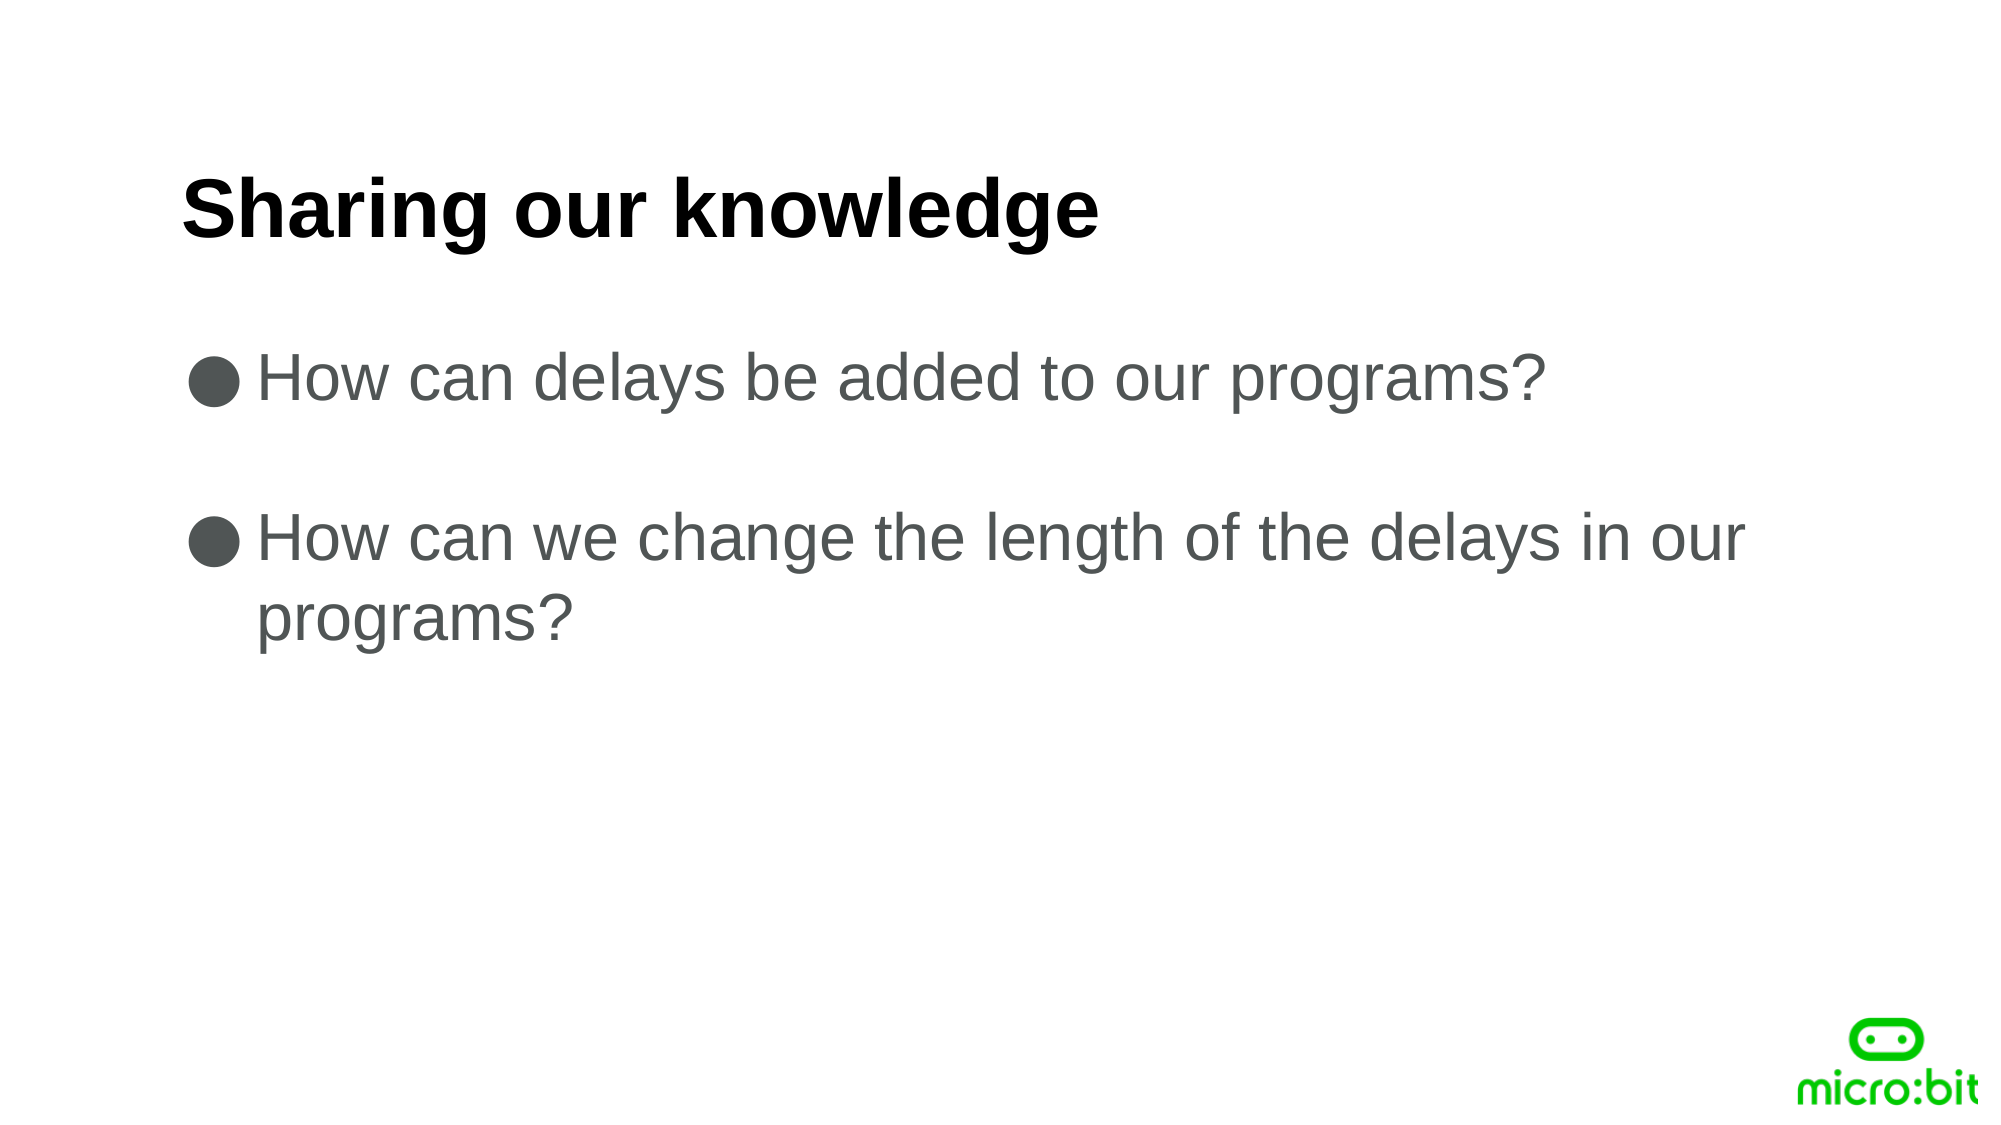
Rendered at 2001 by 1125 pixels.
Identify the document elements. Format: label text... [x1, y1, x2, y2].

text_box Sharing our knowledge How can delays be added to our programs? How can we change the length of the delays in our programs? [166, 60, 1918, 884]
picture [1797, 1017, 1978, 1106]
